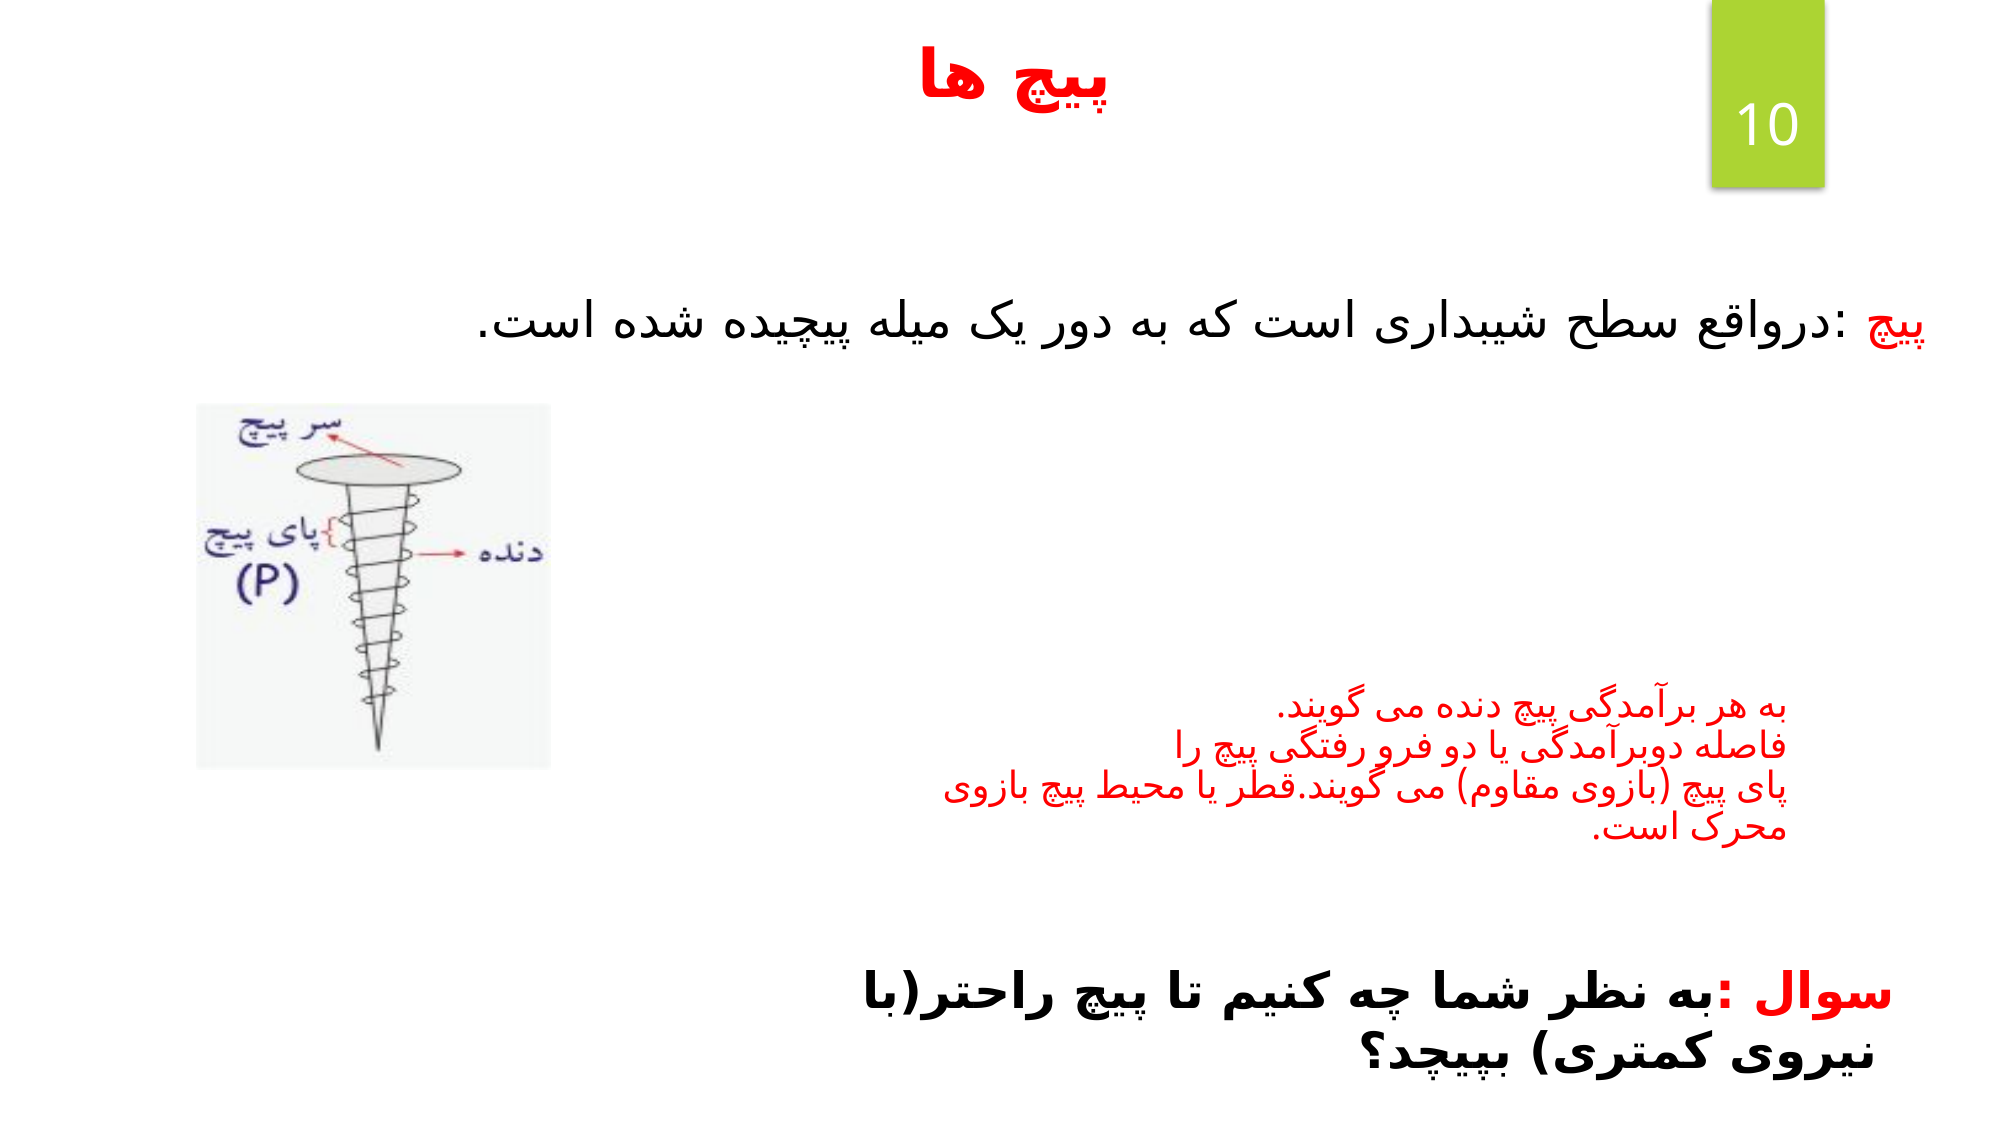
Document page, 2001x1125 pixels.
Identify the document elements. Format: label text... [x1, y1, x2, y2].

text_box به هر برآمدگی پیچ دنده می گویند. فاصله دوبرآمدگی یا دو فرو رفتگی پیچ را پای پیچ (بازوی مقاوم) می گویند.قطر یا محیط پیچ بازوی محرک است. [891, 678, 1804, 855]
picture [195, 403, 551, 770]
slide_number 10 [1698, 48, 1836, 175]
text_box پیچ ها [817, 22, 1127, 118]
slide_number سوال :به نظر شما چه کنیم تا پیچ راحتر(با نیروی کمتری) بپیچد؟ [783, 950, 1910, 1099]
text_box پیچ :درواقع سطح شیبداری است که به دور یک میله پیچیده شده است. [50, 279, 1942, 400]
